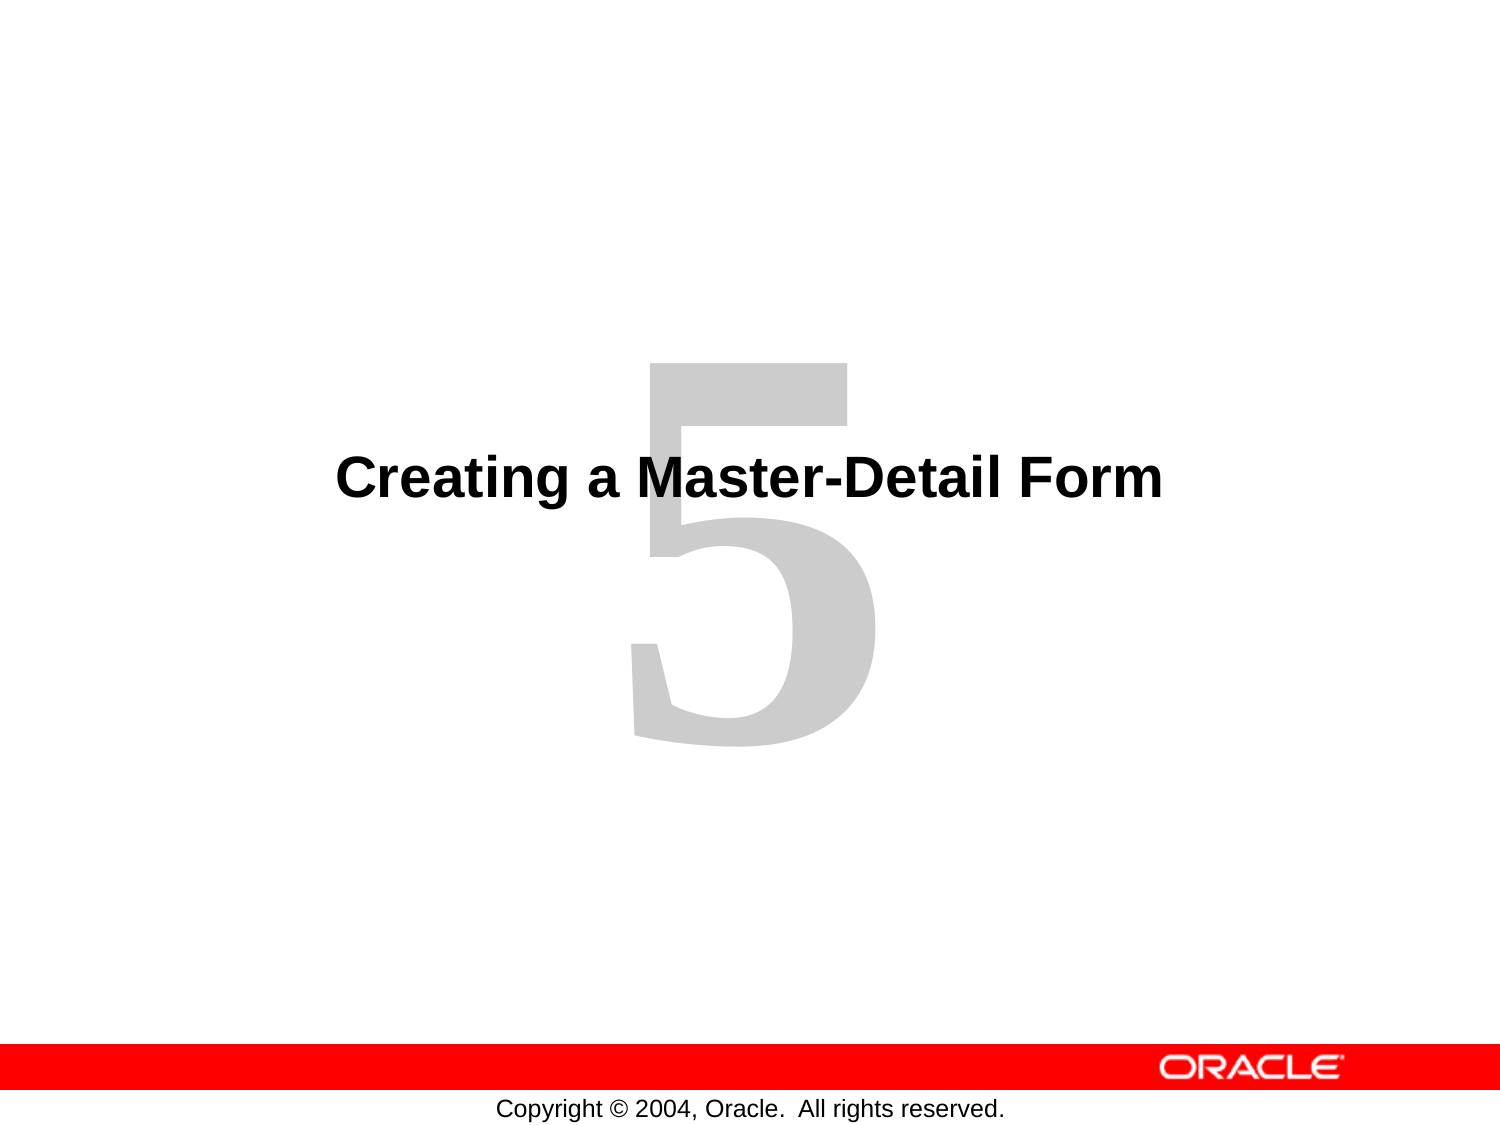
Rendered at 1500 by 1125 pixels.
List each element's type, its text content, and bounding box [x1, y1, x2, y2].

title Creating a Master-Detail Form [149, 437, 1351, 632]
